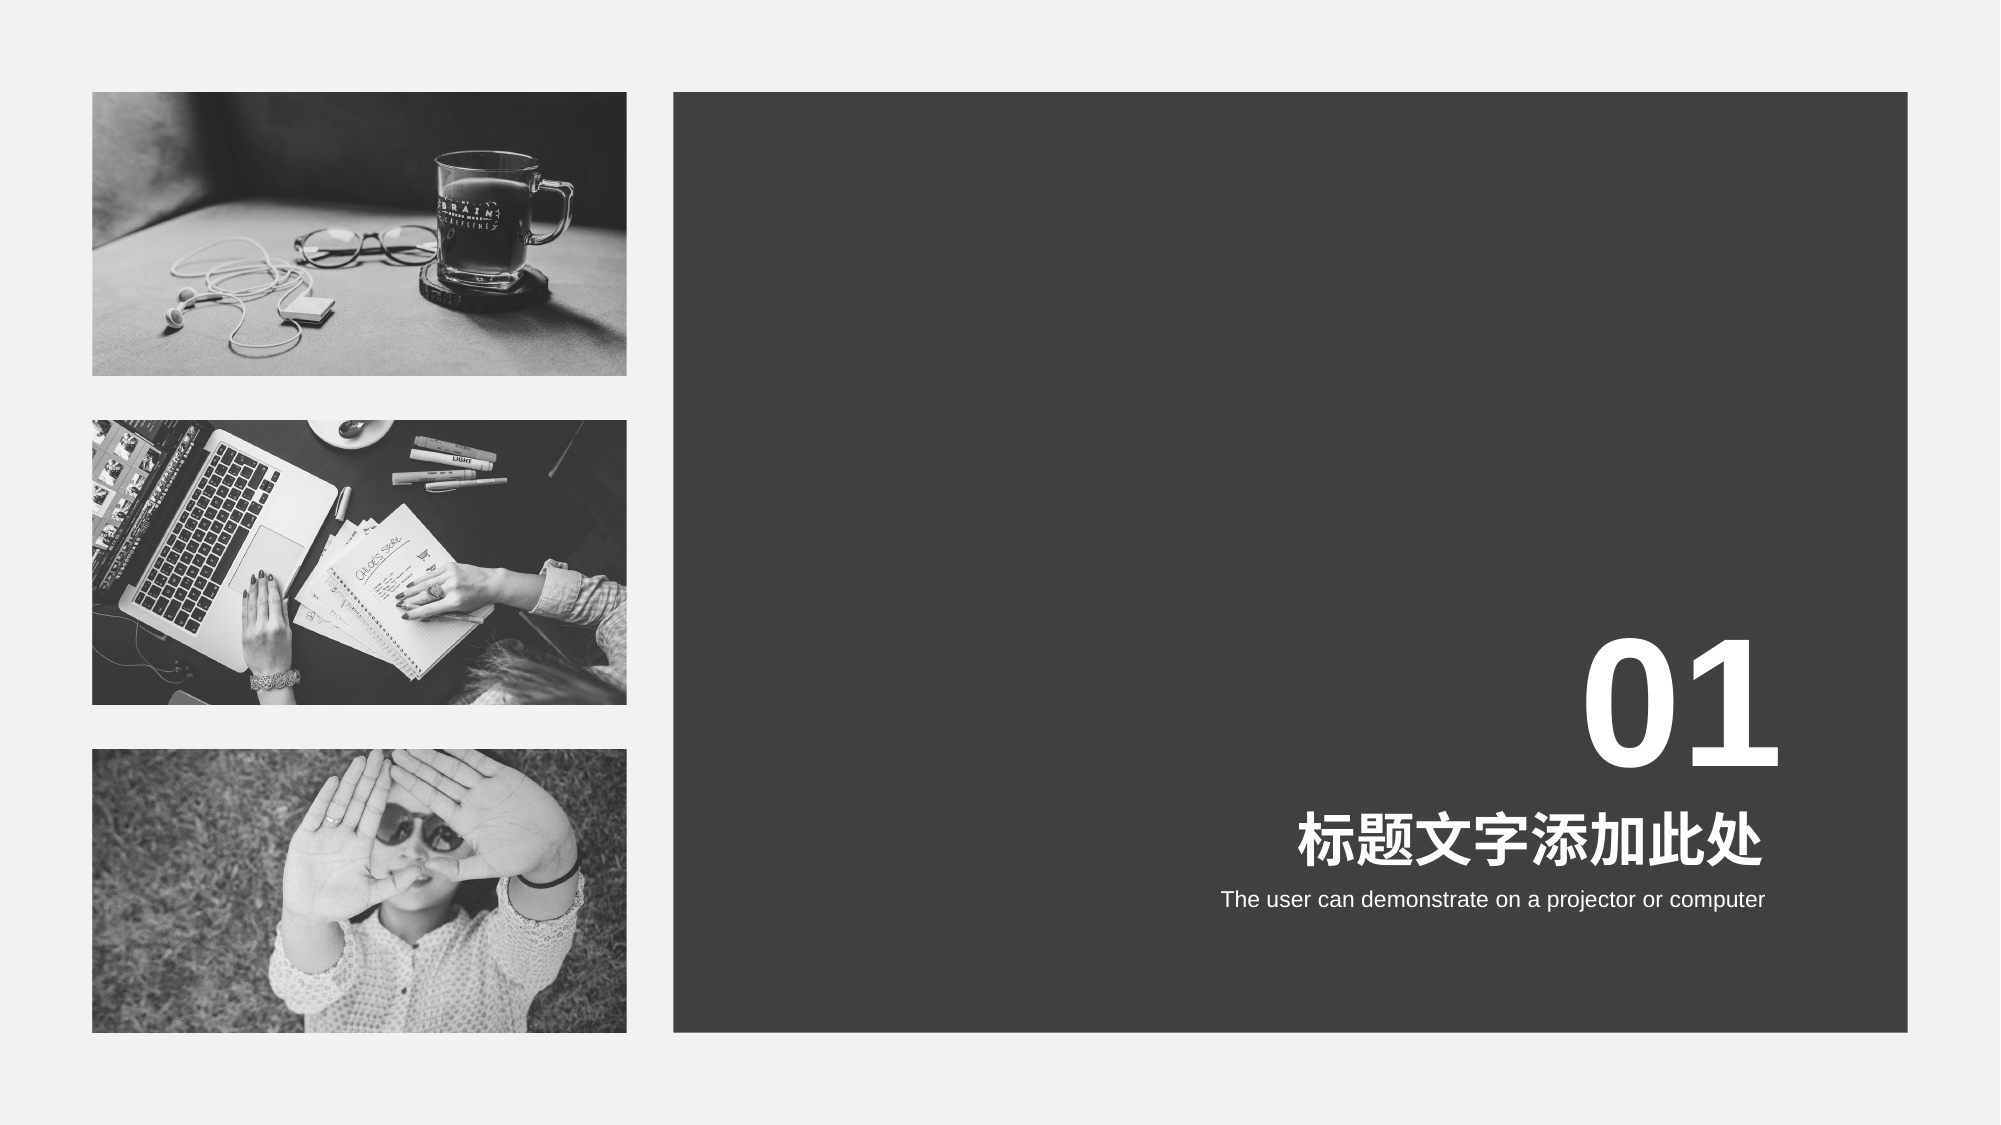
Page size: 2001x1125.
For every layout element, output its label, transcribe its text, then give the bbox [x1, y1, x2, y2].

picture [92, 92, 627, 376]
text_box [672, 91, 1909, 1034]
picture [92, 749, 627, 1033]
text_box 01 [1564, 575, 1799, 811]
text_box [1204, 795, 1782, 920]
picture [92, 420, 627, 705]
